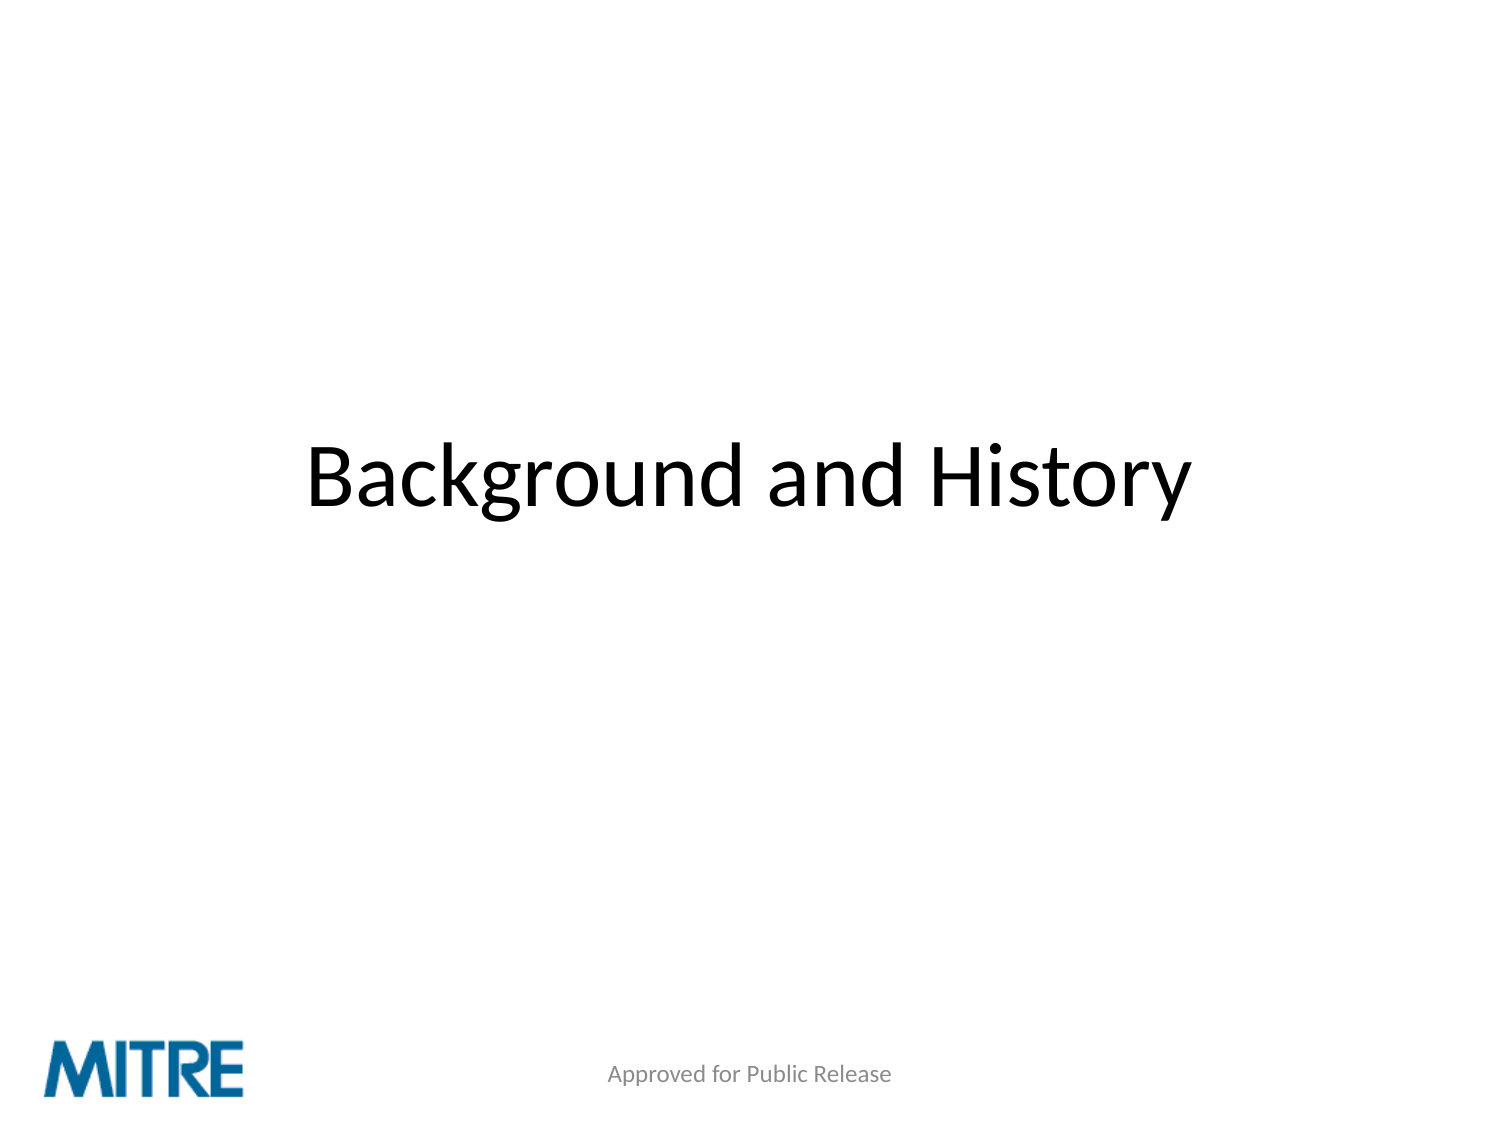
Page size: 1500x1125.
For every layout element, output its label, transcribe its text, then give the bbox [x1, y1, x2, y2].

footer Approved for Public Release [512, 1042, 988, 1103]
title Background and History [112, 349, 1388, 591]
picture [37, 1033, 250, 1103]
